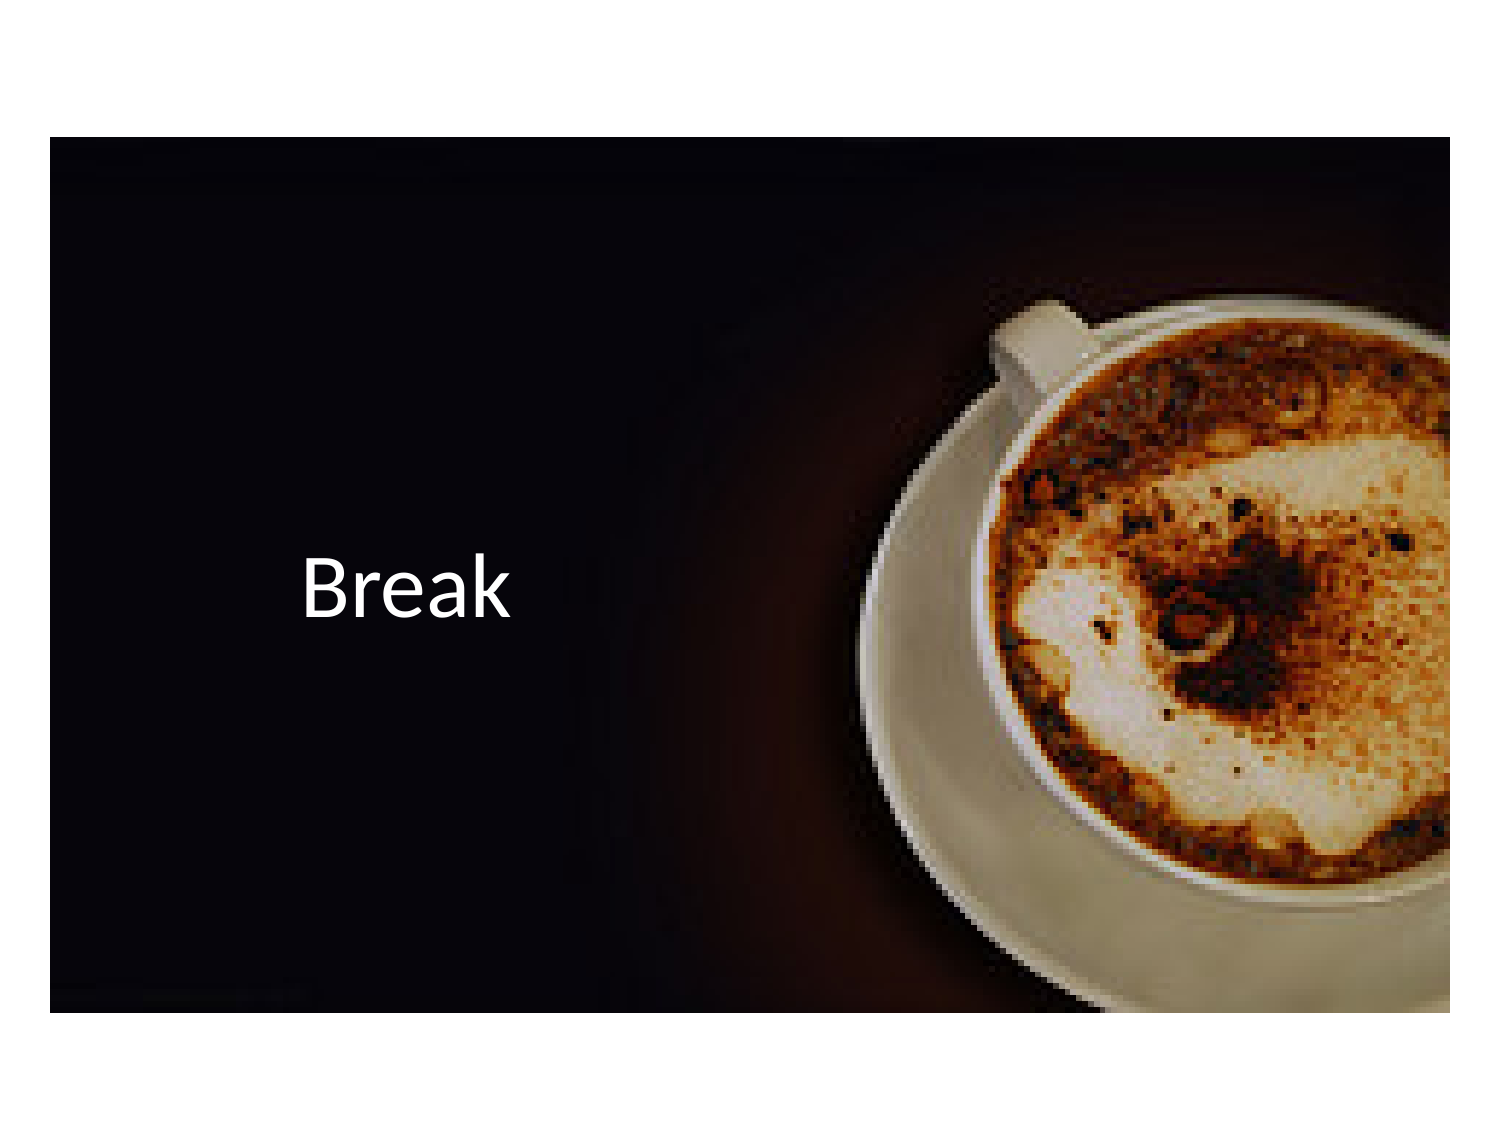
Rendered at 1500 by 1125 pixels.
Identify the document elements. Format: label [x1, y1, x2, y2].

picture [49, 137, 1451, 1013]
